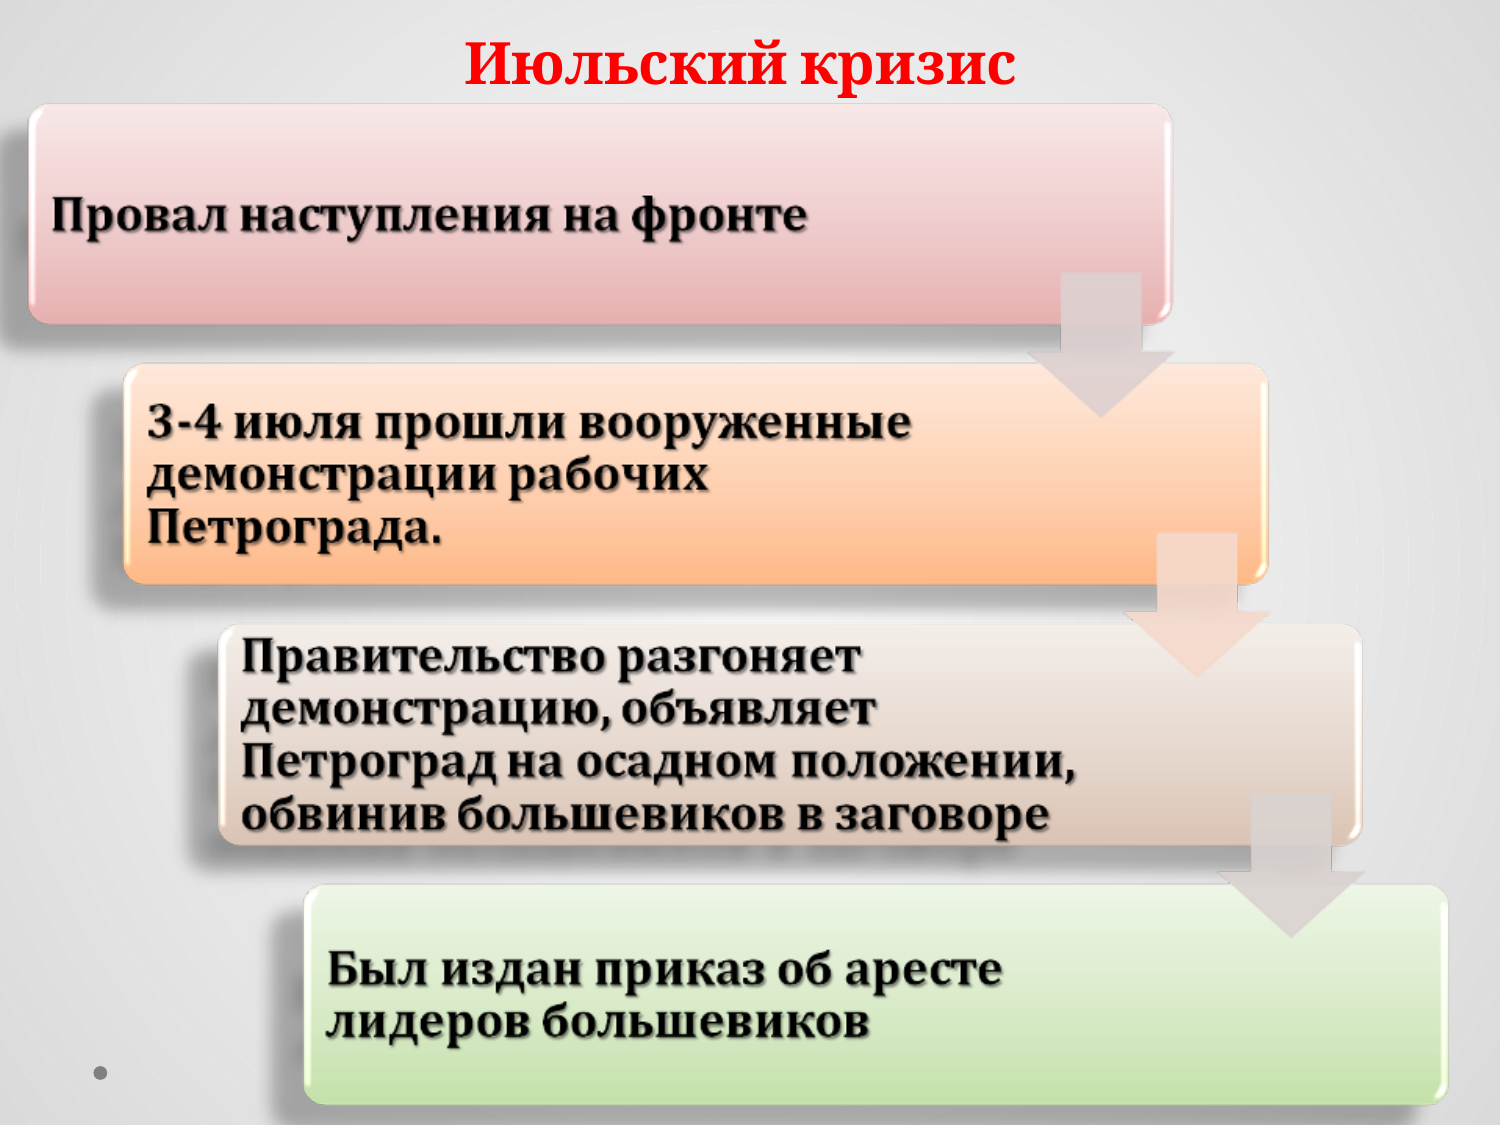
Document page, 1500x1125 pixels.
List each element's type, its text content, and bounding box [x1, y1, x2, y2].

text_box Июльский кризис [5, 19, 1477, 104]
picture [0, 101, 1461, 1125]
